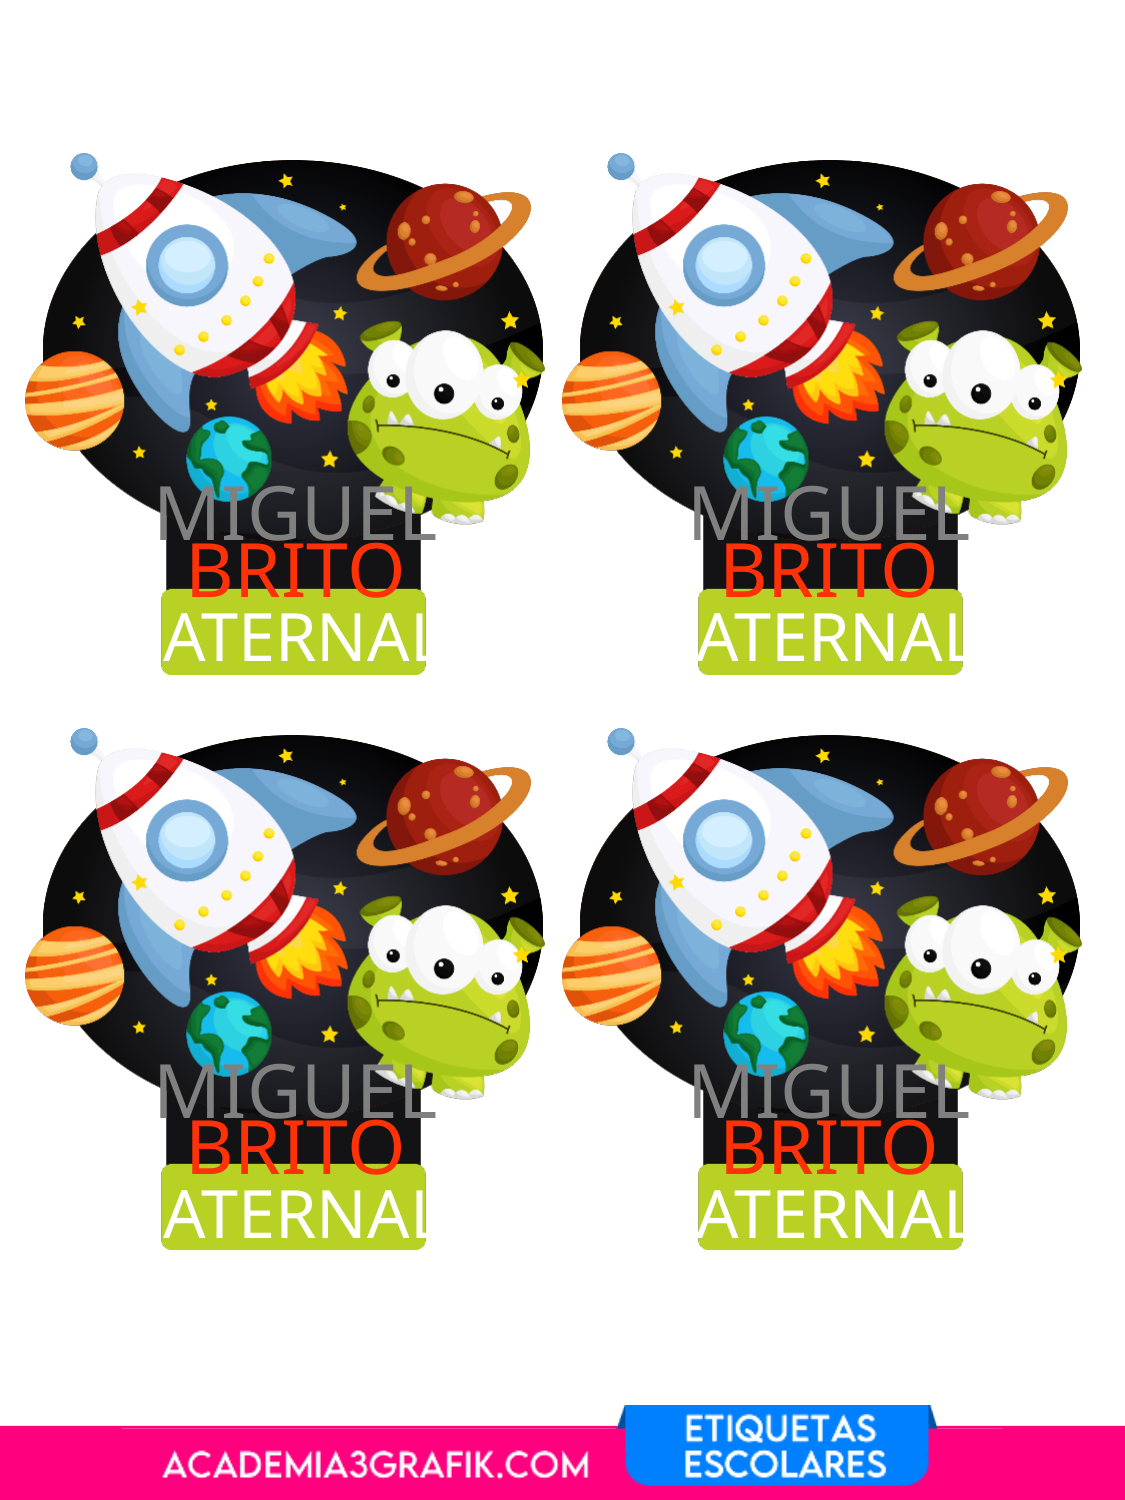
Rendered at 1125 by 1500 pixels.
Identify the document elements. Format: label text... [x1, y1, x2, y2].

picture [562, 728, 1082, 1250]
text_box MATERNAL I [87, 1250, 500, 1260]
picture [25, 728, 545, 1250]
text_box MATERNAL I [621, 1250, 1034, 1260]
text_box MATERNAL I [621, 675, 1034, 682]
text_box MATERNAL I [87, 675, 500, 682]
picture [122, 1405, 1003, 1500]
picture [562, 153, 1082, 675]
picture [25, 153, 545, 675]
